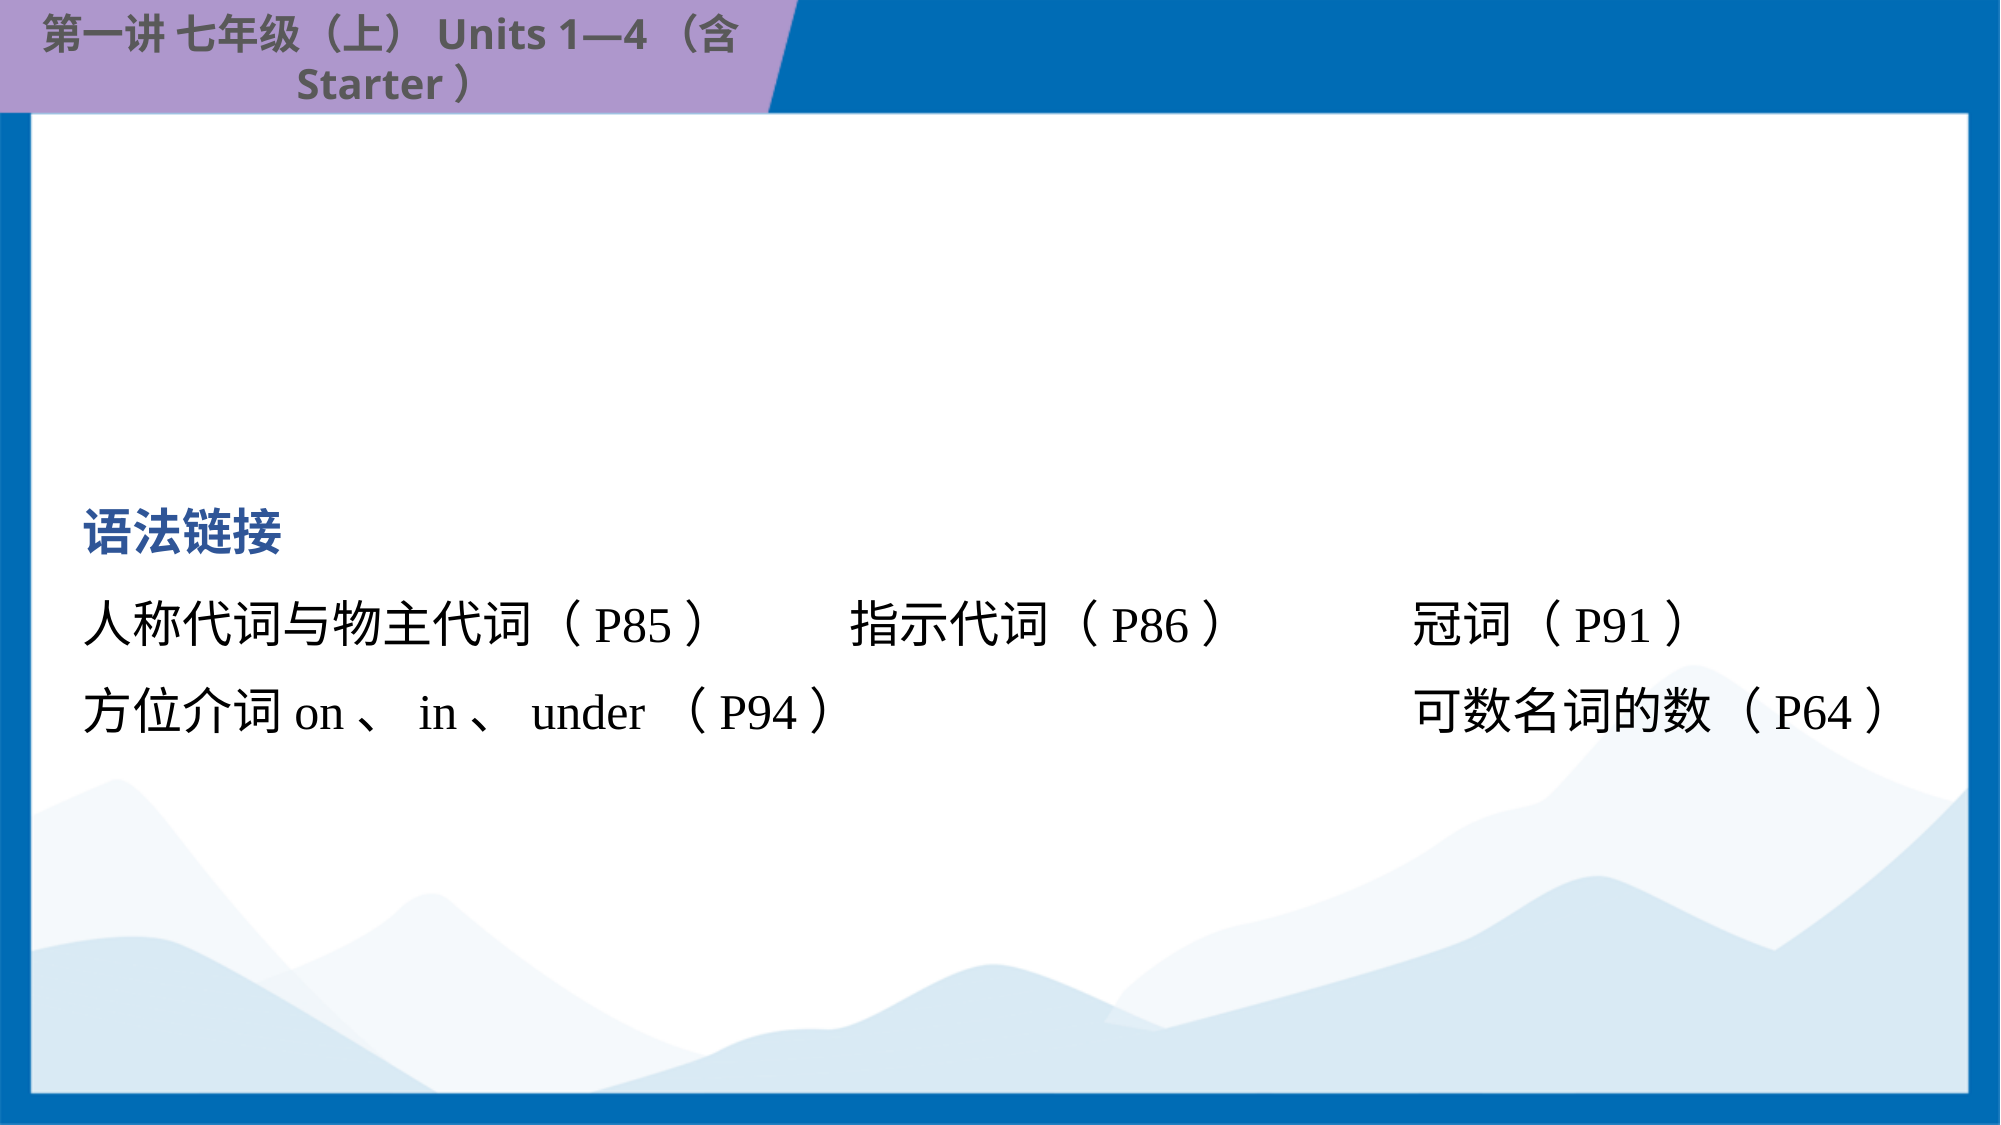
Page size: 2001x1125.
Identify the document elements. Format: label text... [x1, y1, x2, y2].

text_box 语法链接 人称代词与物主代词（P85） 指示代词（P86） 冠词（P91） 方位介词on、in、under（P94） 可数名词的数（P64） 一般现在时（P102） [82, 468, 1917, 731]
picture [0, 0, 2000, 1125]
